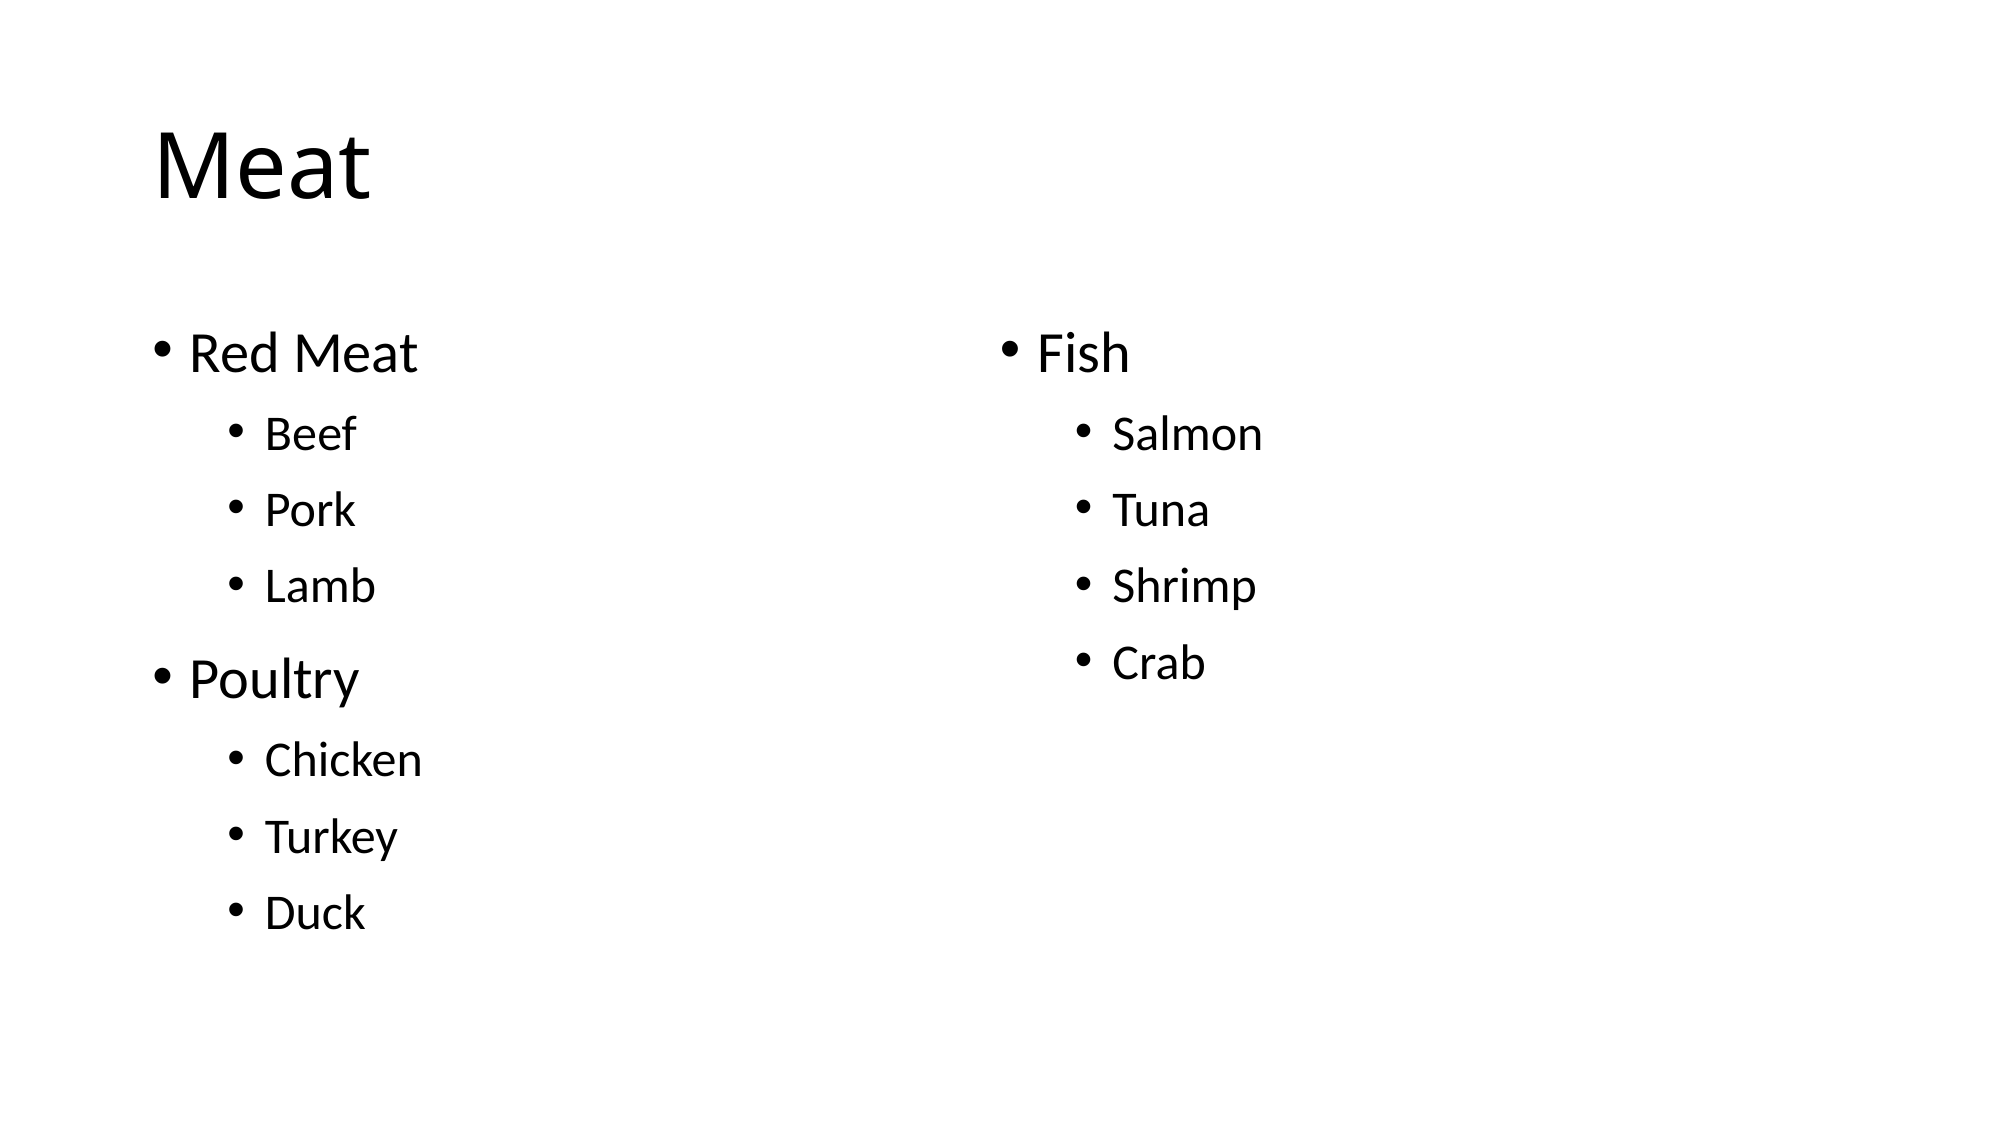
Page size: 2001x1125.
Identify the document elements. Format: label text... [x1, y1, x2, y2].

title Meat [137, 59, 1863, 278]
list Red Meat Beef Pork Lamb Poultry Chicken Turkey Duck Fish Salmon Tuna Shrimp Crab [137, 299, 1863, 1014]
